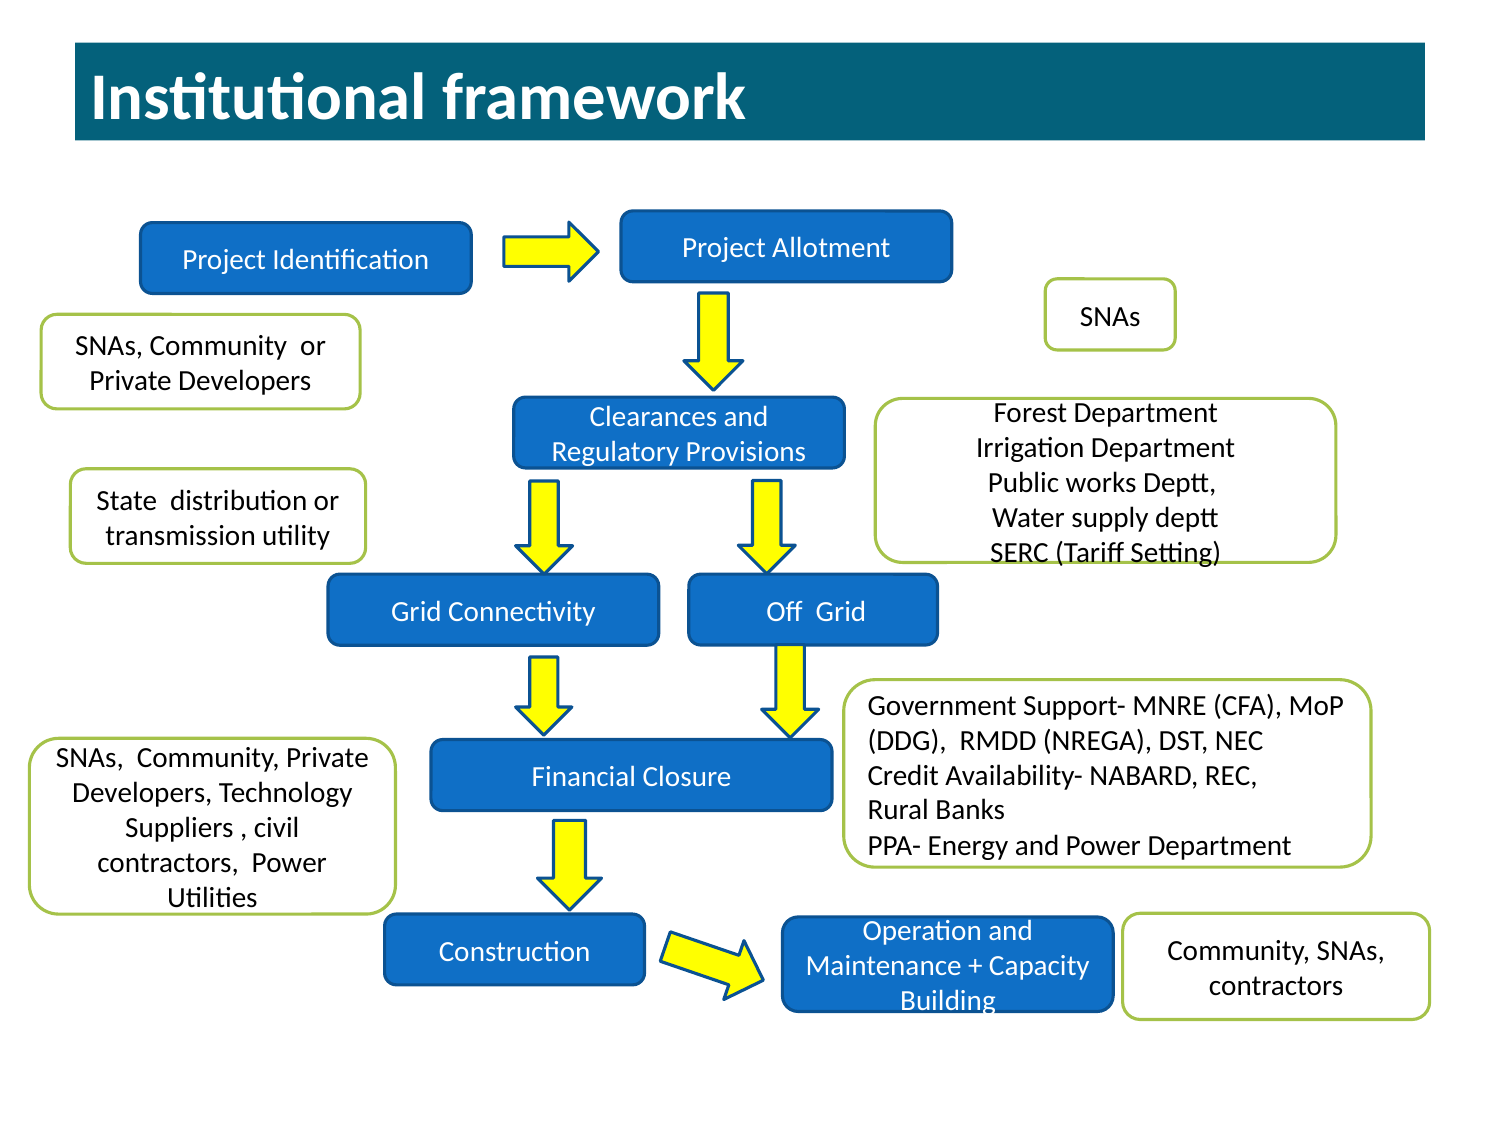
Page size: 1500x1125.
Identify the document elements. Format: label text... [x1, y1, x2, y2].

text_box SNAs, Community or Private Developers [39, 312, 362, 411]
text_box Grid Connectivity [326, 572, 661, 647]
text_box Community, SNAs, contractors [1121, 911, 1432, 1022]
text_box [536, 818, 603, 912]
title Institutional framework [74, 42, 1426, 141]
text_box Operation and Maintenance + Capacity Building [780, 915, 1115, 1014]
text_box State distribution or transmission utility [68, 467, 368, 565]
text_box [658, 930, 765, 1001]
text_box Clearances and Regulatory Provisions [512, 395, 846, 470]
text_box Construction [383, 912, 647, 987]
text_box Project Identification [138, 221, 473, 296]
text_box Financial Closure [429, 737, 834, 813]
text_box [760, 643, 821, 739]
text_box [502, 220, 600, 283]
text_box Forest Department Irrigation Department Public works Deptt, Water supply deptt SERC (Tariff Setting) [873, 396, 1338, 565]
text_box [736, 478, 797, 572]
text_box Project Allotment [619, 209, 954, 284]
text_box SNAs [1043, 277, 1177, 352]
text_box [514, 479, 575, 576]
text_box Government Support- MNRE (CFA), MoP (DDG), RMDD (NREGA), DST, NEC Credit Availability- NABARD, REC, Rural Banks PPA- Energy and Power Department [842, 678, 1373, 869]
text_box [514, 655, 574, 737]
text_box [682, 291, 745, 392]
text_box SNAs, Community, Private Developers, Technology Suppliers , civil contractors, Power Utilities [27, 736, 398, 916]
text_box Off Grid [687, 572, 940, 647]
